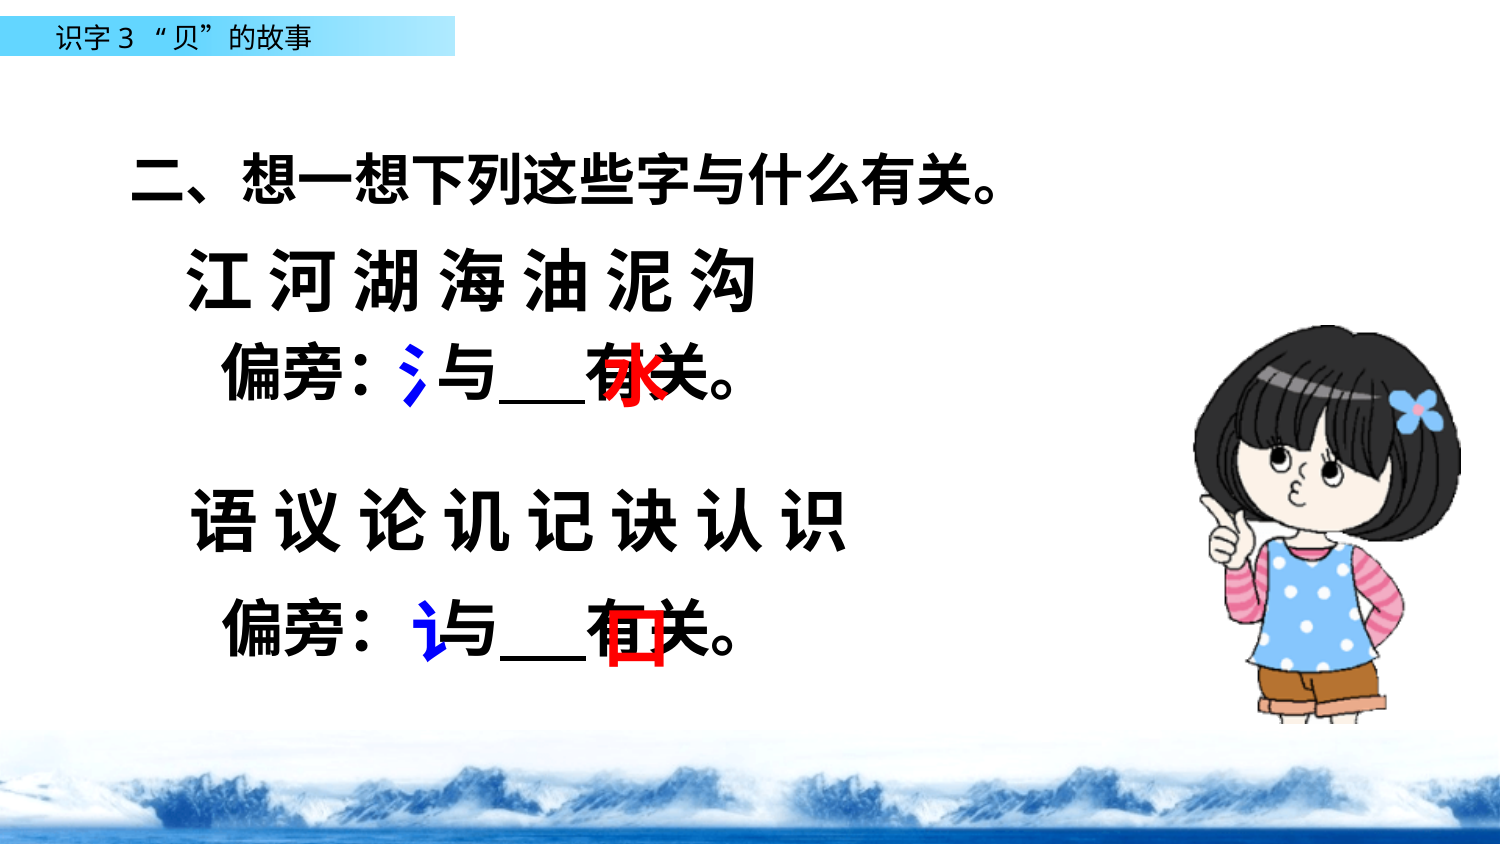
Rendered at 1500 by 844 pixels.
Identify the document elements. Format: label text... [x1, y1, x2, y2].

text_box 偏旁： 与 有关。 [206, 581, 397, 672]
text_box 江 河 湖 海 油 泥 沟 [111, 205, 1058, 328]
text_box 偏旁： 与 有关。 [686, 325, 1058, 415]
text_box 偏旁： 与 有关。 [482, 325, 586, 415]
text_box 二、想一想下列这些字与什么有关。 [49, 123, 1341, 219]
text_box 偏旁： 与 有关。 [205, 325, 383, 415]
picture [1162, 324, 1462, 724]
text_box 水 [586, 325, 686, 423]
picture [0, 730, 1500, 844]
text_box 偏旁： 与 有关。 [496, 581, 1059, 672]
text_box 讠 [397, 581, 496, 679]
text_box 语 议 论 讥 记 诀 认 识 [112, 445, 1058, 568]
text_box 口 [587, 586, 687, 684]
text_box 氵 [383, 325, 482, 423]
